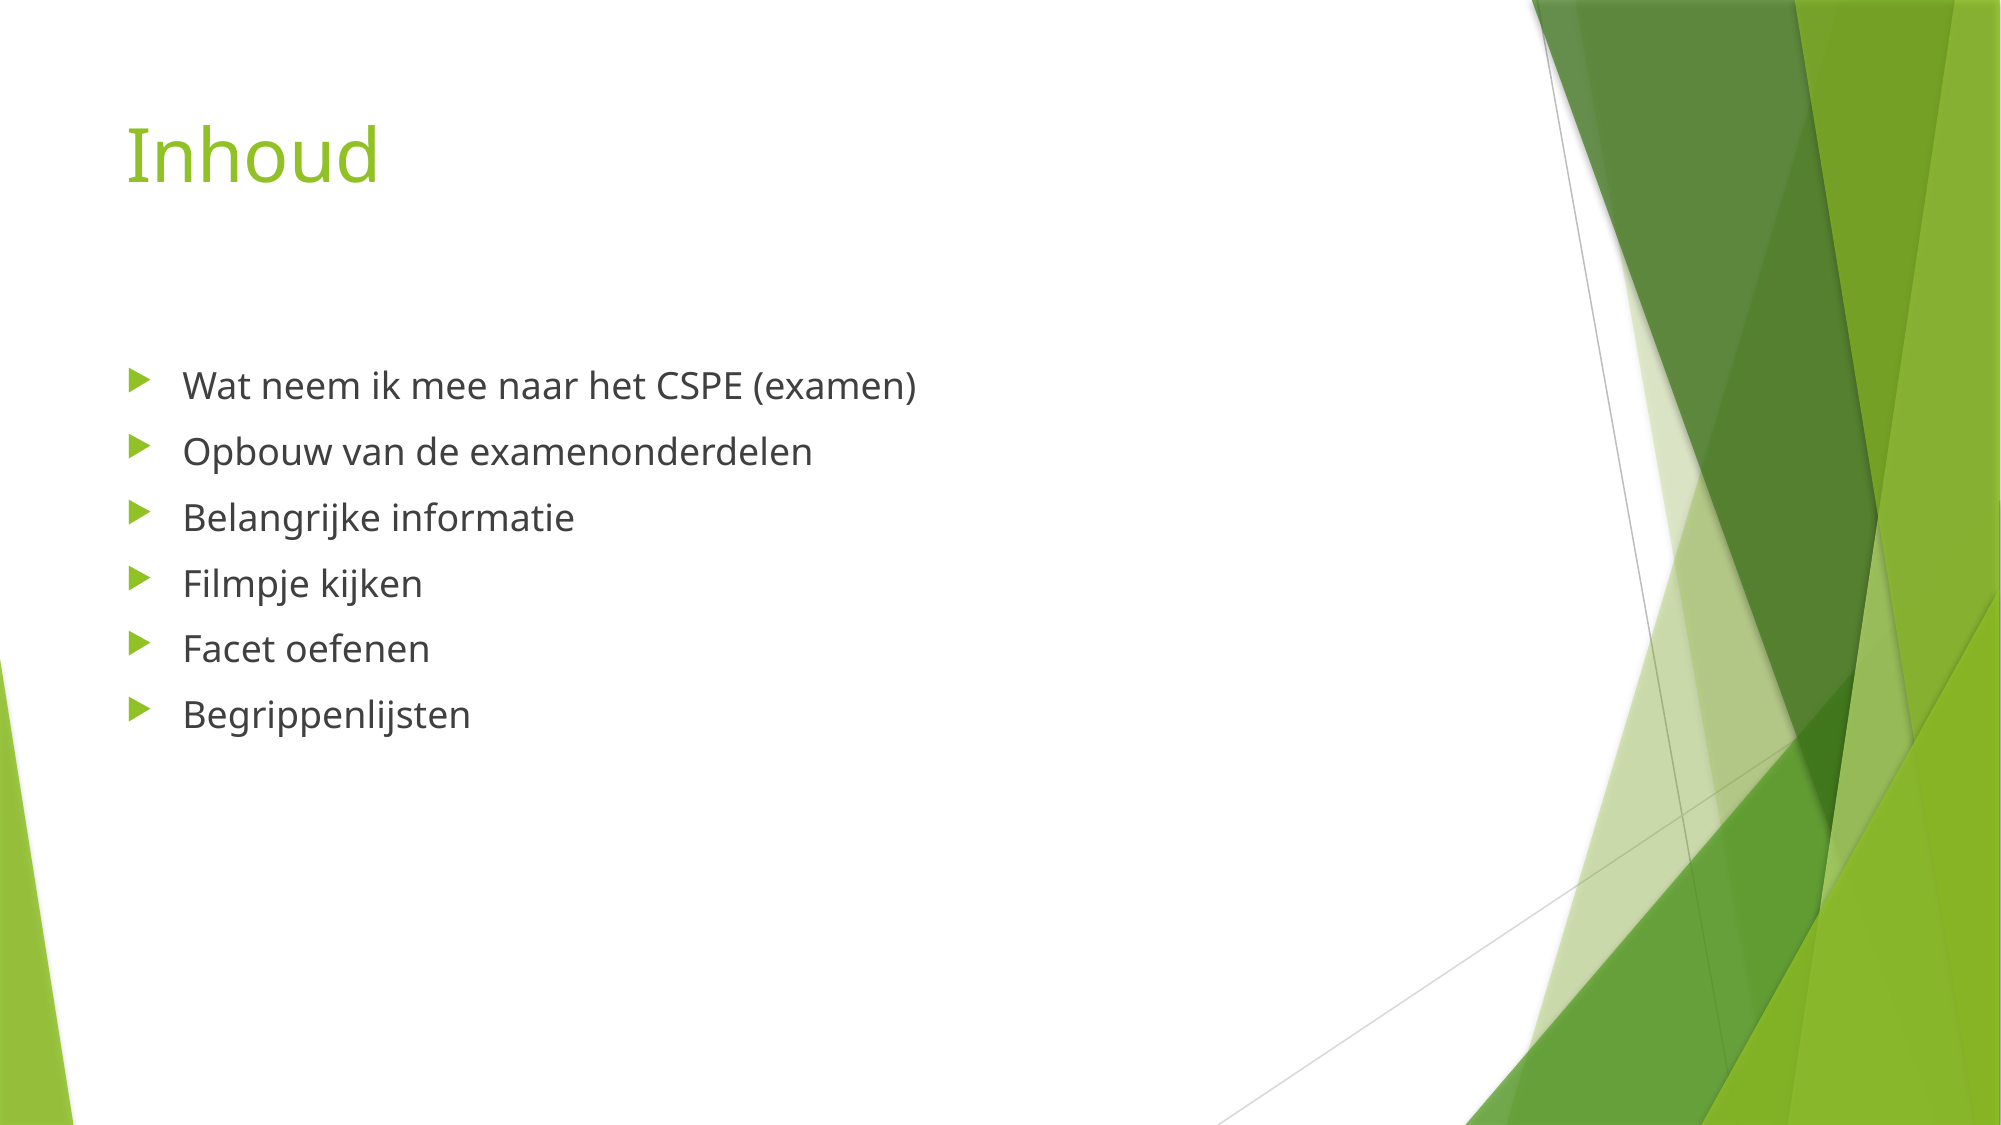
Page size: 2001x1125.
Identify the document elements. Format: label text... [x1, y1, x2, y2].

title Inhoud [111, 99, 1522, 317]
list Wat neem ik mee naar het CSPE (examen) Opbouw van de examenonderdelen Belangrijke informatie Filmpje kijken Facet oefenen Begrippenlijsten [111, 354, 1522, 992]
